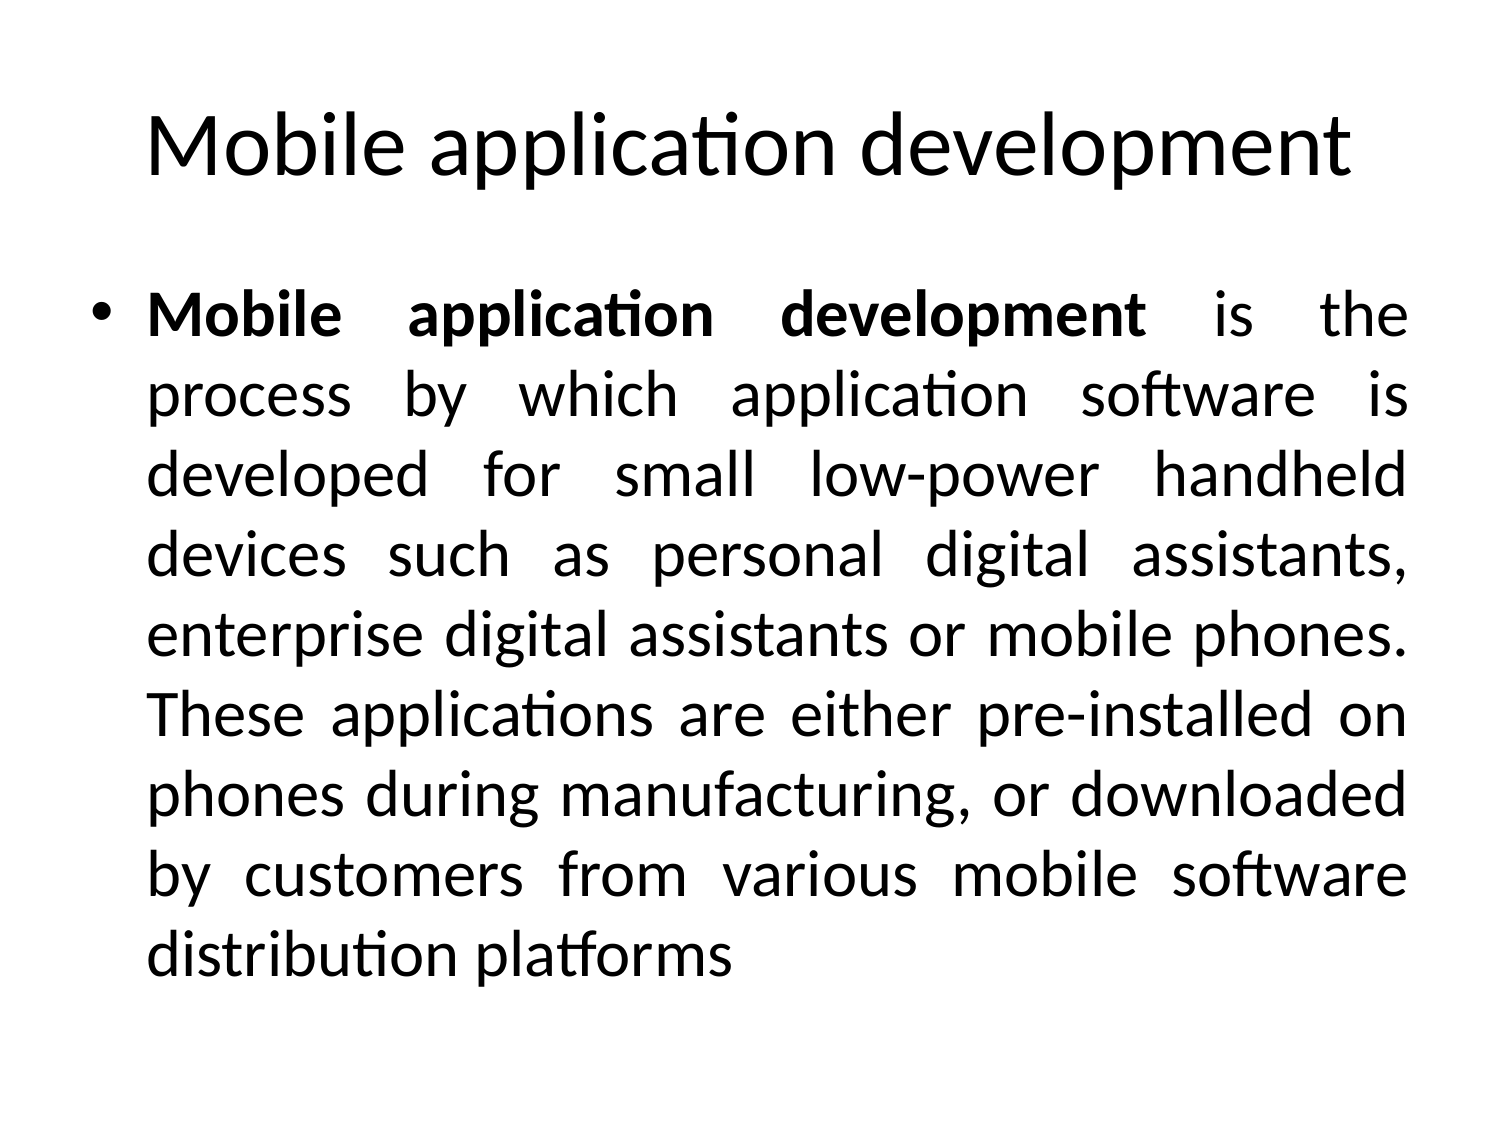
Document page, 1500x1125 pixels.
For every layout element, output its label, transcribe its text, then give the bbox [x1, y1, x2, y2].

title Mobile application development [75, 45, 1425, 233]
list Mobile application development is the process by which application software is developed for small low-power handheld devices such as personal digital assistants, enterprise digital assistants or mobile phones. These applications are either pre-installed on phones during manufacturing, or downloaded by customers from various mobile software distribution platforms [75, 262, 1425, 1005]
